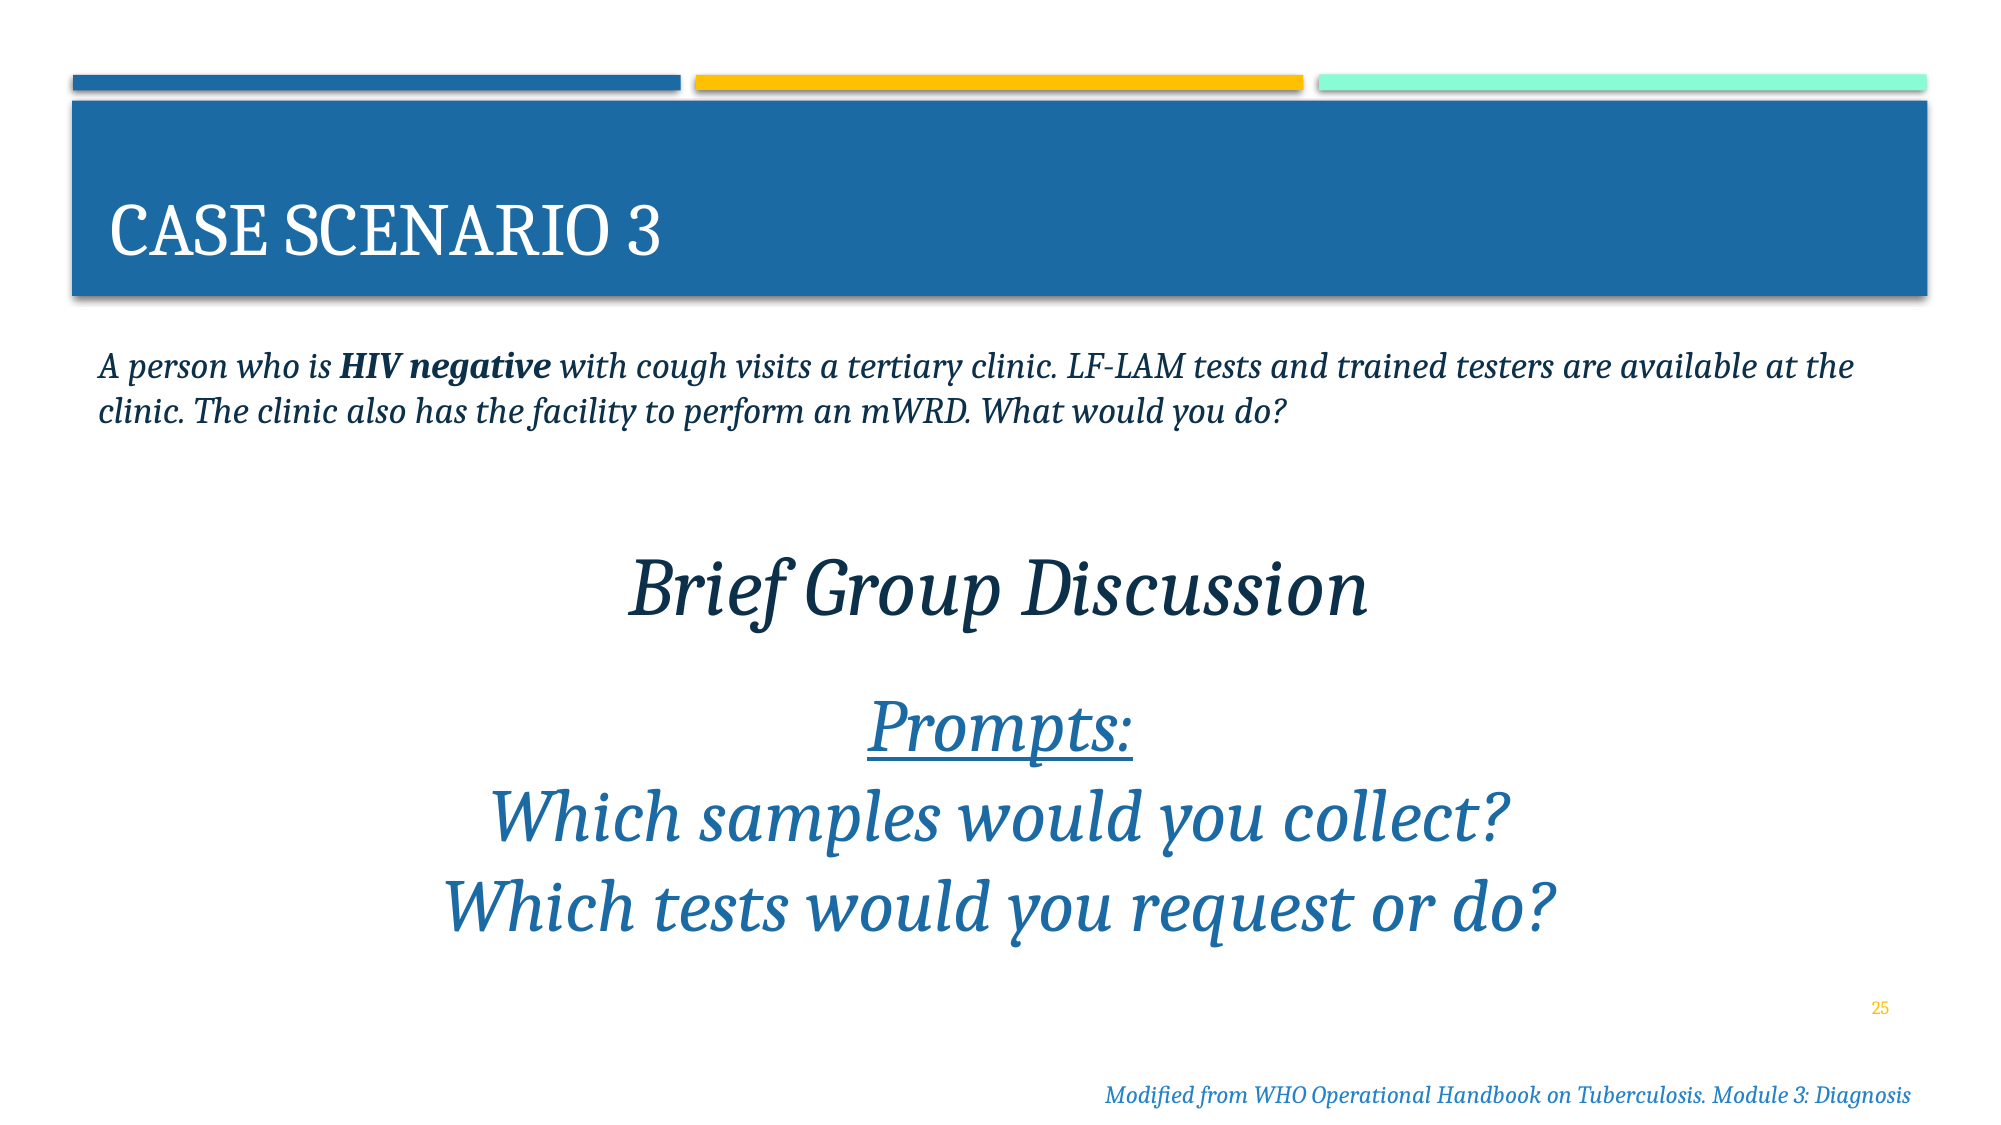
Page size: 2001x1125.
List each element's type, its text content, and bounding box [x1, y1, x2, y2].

slide_number 25 [1732, 977, 1905, 1037]
list A person who is HIV negative with cough visits a tertiary clinic. LF-LAM tests and trained testers are available at the clinic. The clinic also has the facility to perform an mWRD. What would you do? [83, 313, 1893, 523]
text_box Brief Group Discussion Prompts: Which samples would you collect? Which tests would you request or do? [314, 524, 1686, 955]
title Case scenario 3 [95, 112, 1881, 279]
text_box Modified from WHO Operational Handbook on Tuberculosis. Module 3: Diagnosis [1089, 1071, 1928, 1117]
